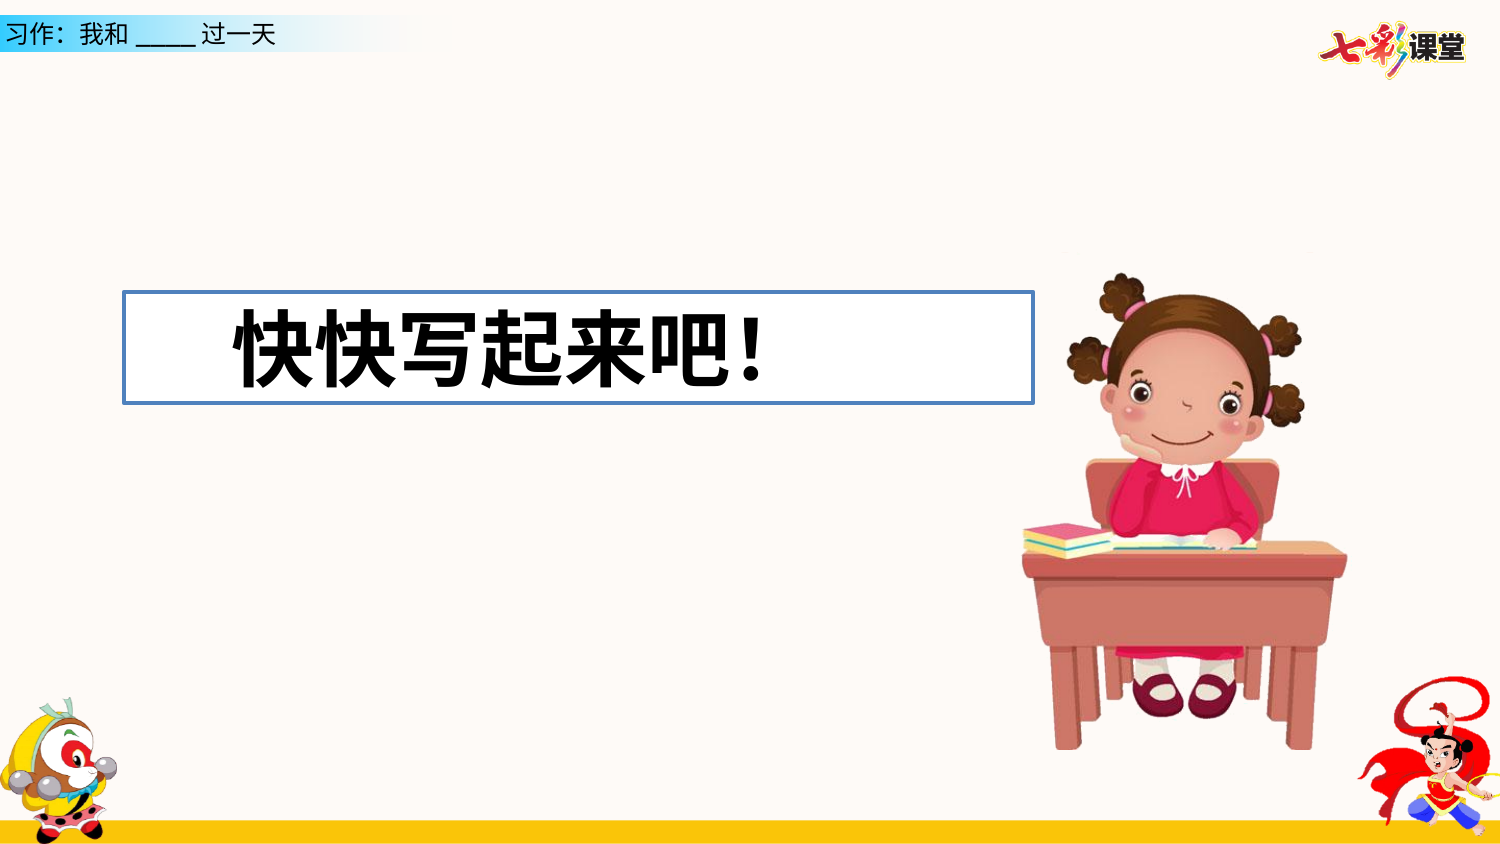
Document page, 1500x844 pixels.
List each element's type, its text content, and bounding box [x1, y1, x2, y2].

text_box 快快写起来吧！ [122, 290, 1004, 405]
picture [1316, 20, 1468, 80]
picture [1009, 252, 1500, 844]
picture [0, 697, 117, 844]
